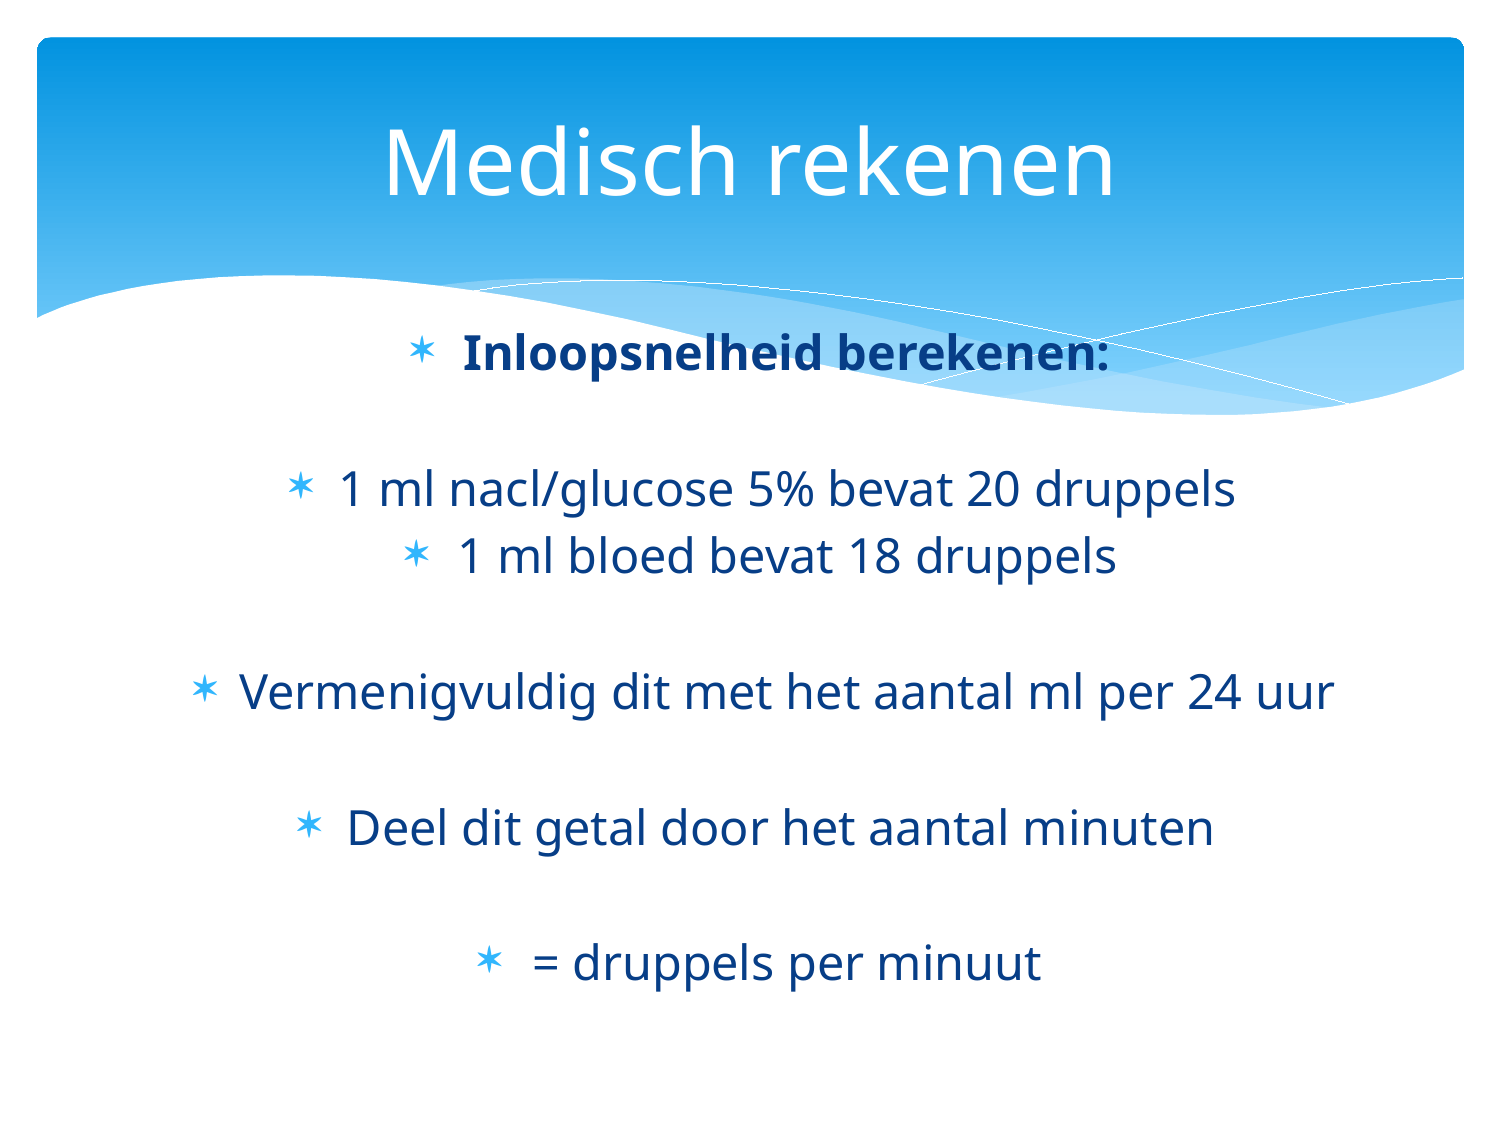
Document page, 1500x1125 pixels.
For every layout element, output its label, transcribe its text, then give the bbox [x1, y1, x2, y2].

title Medisch rekenen [75, 55, 1425, 261]
list Inloopsnelheid berekenen: 1 ml nacl/glucose 5% bevat 20 druppels 1 ml bloed bevat 18 druppels Vermenigvuldig dit met het aantal ml per 24 uur Deel dit getal door het aantal minuten = druppels per minuut [143, 314, 1388, 1005]
